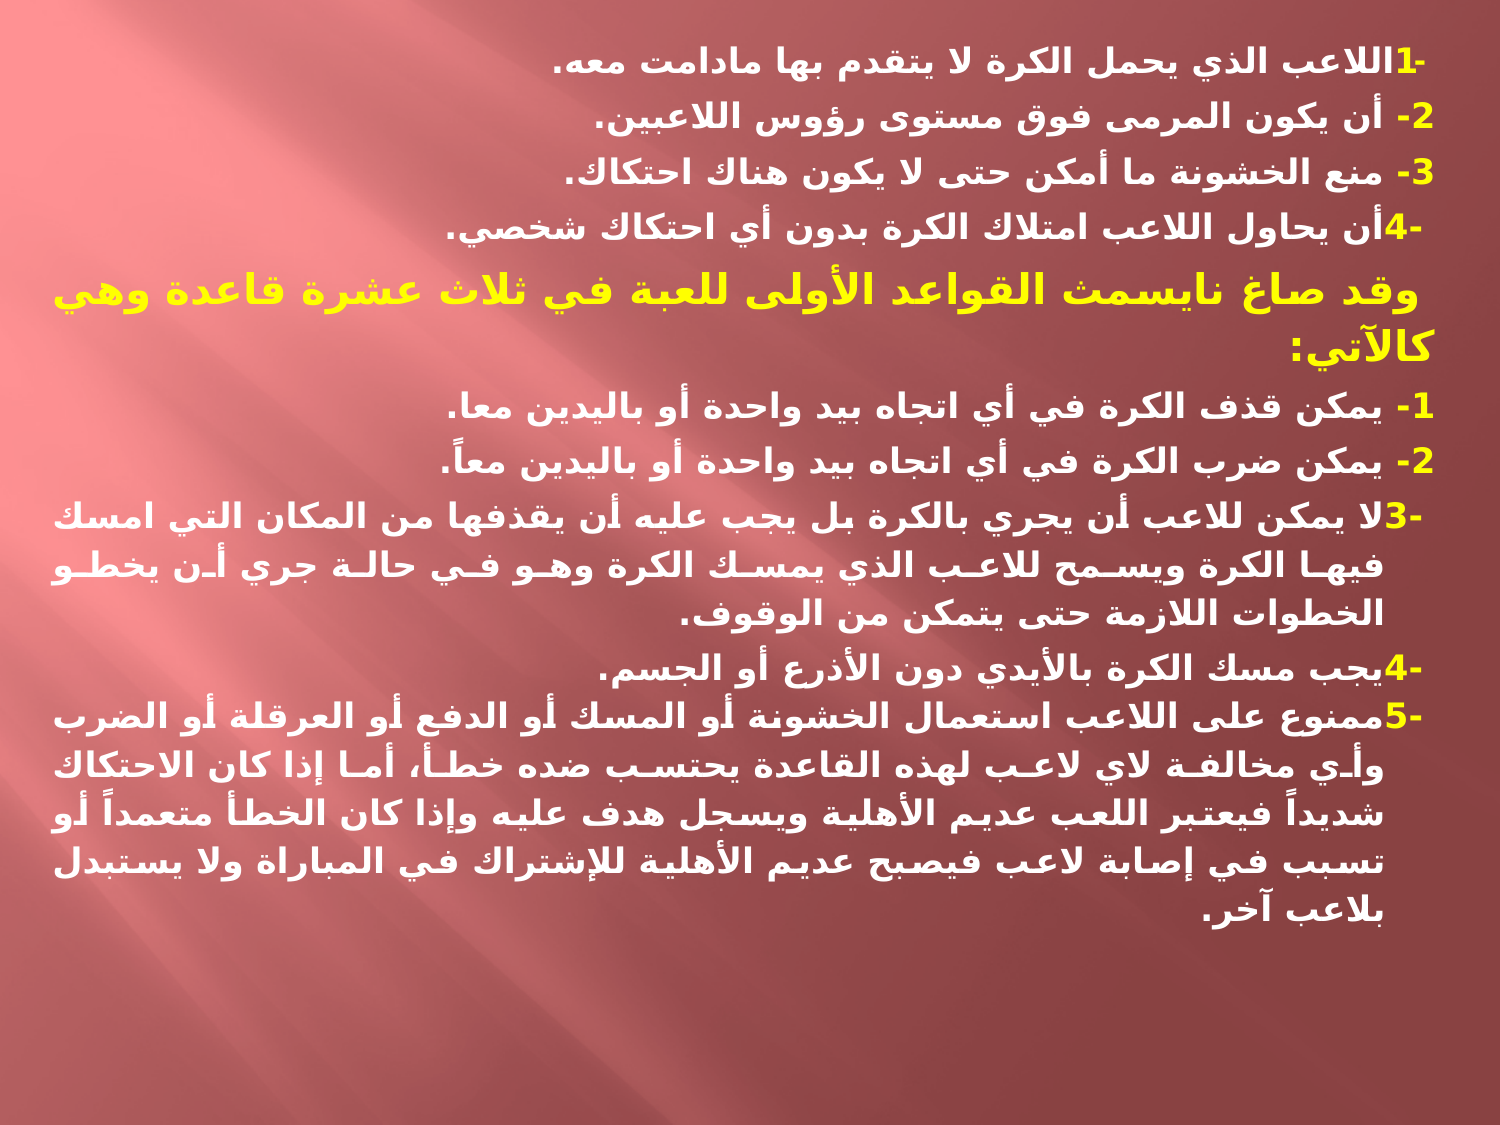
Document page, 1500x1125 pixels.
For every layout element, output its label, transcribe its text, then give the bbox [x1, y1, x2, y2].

subtitle -1اللاعب الذي يحمل الكرة لا يتقدم بها مادامت معه. 2- أن يكون المرمى فوق مستوى رؤوس اللاعبين. 3- منع الخشونة ما أمكن حتى لا يكون هناك احتكاك. -4أن يحاول اللاعب امتلاك الكرة بدون أي احتكاك شخصي. وقد صاغ نايسمث القواعد الأولى للعبة في ثلاث عشرة قاعدة وهي كالآتي: 1- يمكن قذف الكرة في أي اتجاه بيد واحدة أو باليدين معا. 2- يمكن ضرب الكرة في أي اتجاه بيد واحدة أو باليدين معاً. -3لا يمكن للاعب أن يجري بالكرة بل يجب عليه أن يقذفها من المكان التي امسك فيها الكرة ويسمح للاعب الذي يمسك الكرة وهو في حالة جري أن يخطو الخطوات اللازمة حتى يتمكن من الوقوف. -4يجب مسك الكرة بالأيدي دون الأذرع أو الجسم. -5ممنوع على اللاعب استعمال الخشونة أو المسك أو الدفع أو العرقلة أو الضرب وأي مخالفة لاي لاعب لهذه القاعدة يحتسب ضده خطأ، أما إذا كان الاحتكاك شديداً فيعتبر اللعب عديم الأهلية ويسجل هدف عليه وإذا كان الخطأ متعمداً أو تسبب في إصابة لاعب فيصبح عديم الأهلية للإشتراك في المباراة ولا يستبدل بلاعب آخر. [37, 24, 1450, 938]
